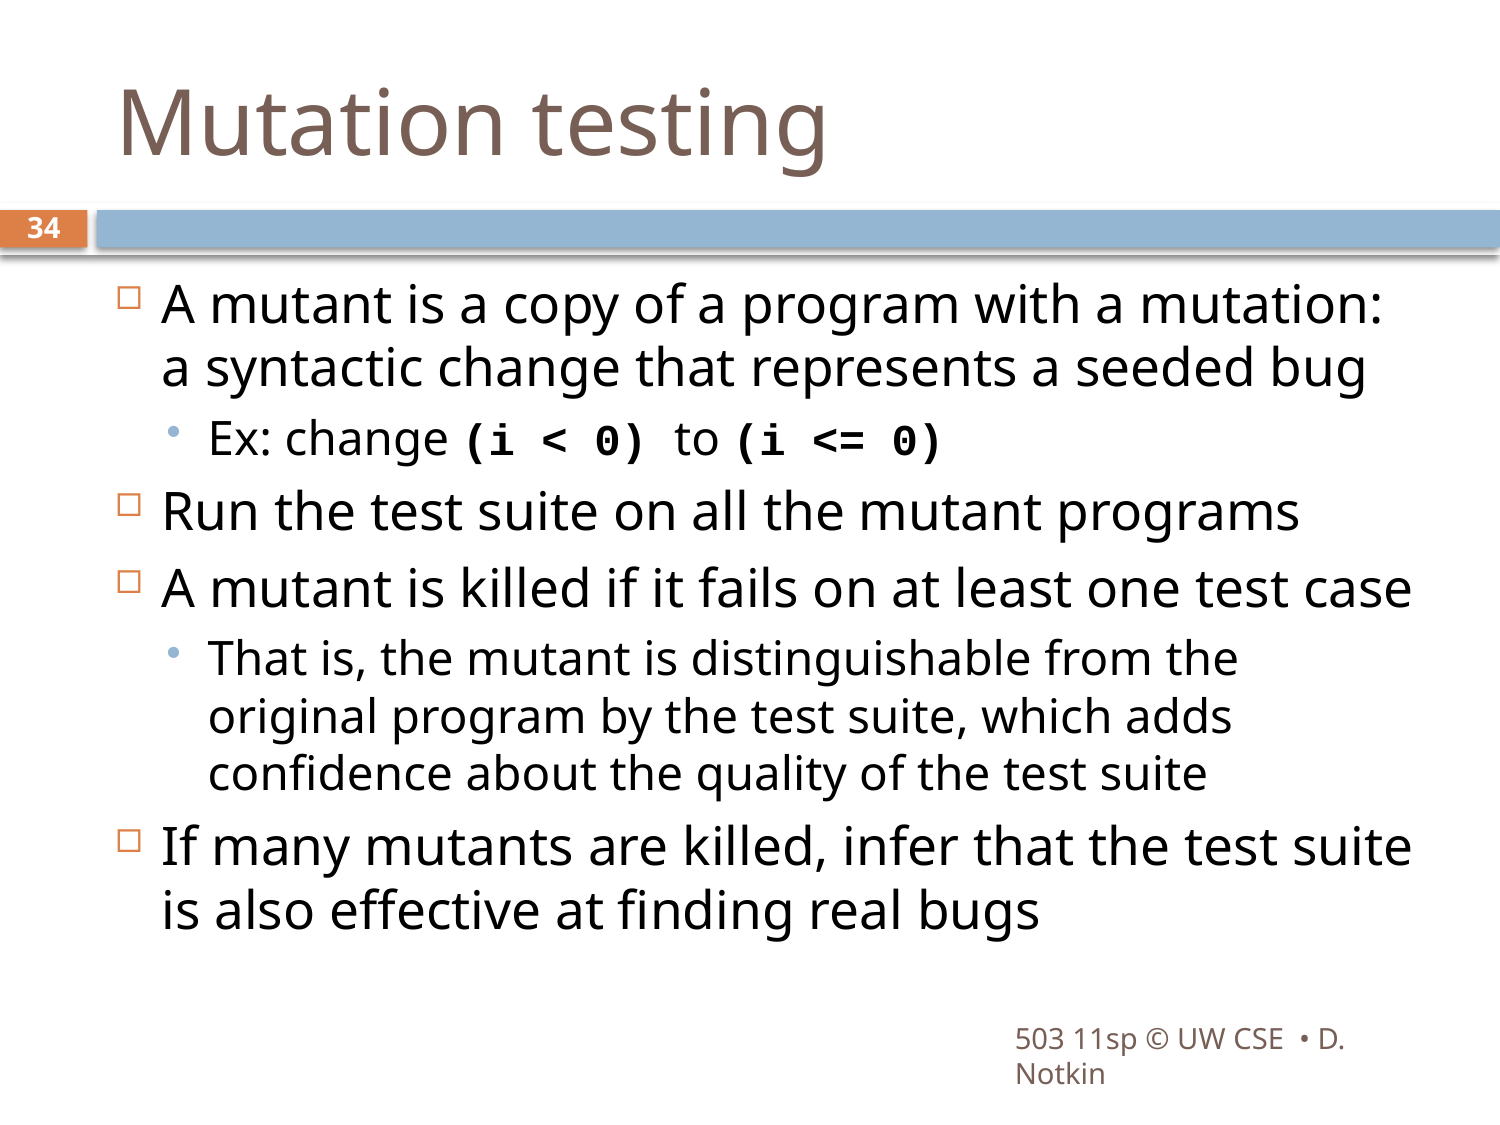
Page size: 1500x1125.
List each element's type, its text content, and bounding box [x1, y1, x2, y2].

slide_number 503 11sp © UW CSE • D. Notkin [999, 1025, 1438, 1085]
list A mutant is a copy of a program with a mutation: a syntactic change that represents a seeded bug Ex: change (i < 0) to (i <= 0) Run the test suite on all the mutant programs A mutant is killed if it fails on at least one test case That is, the mutant is distinguishable from the original program by the test suite, which adds confidence about the quality of the test suite If many mutants are killed, infer that the test suite is also effective at finding real bugs [100, 262, 1438, 1000]
slide_number 34 [0, 208, 88, 249]
title Mutation testing [100, 37, 1438, 200]
